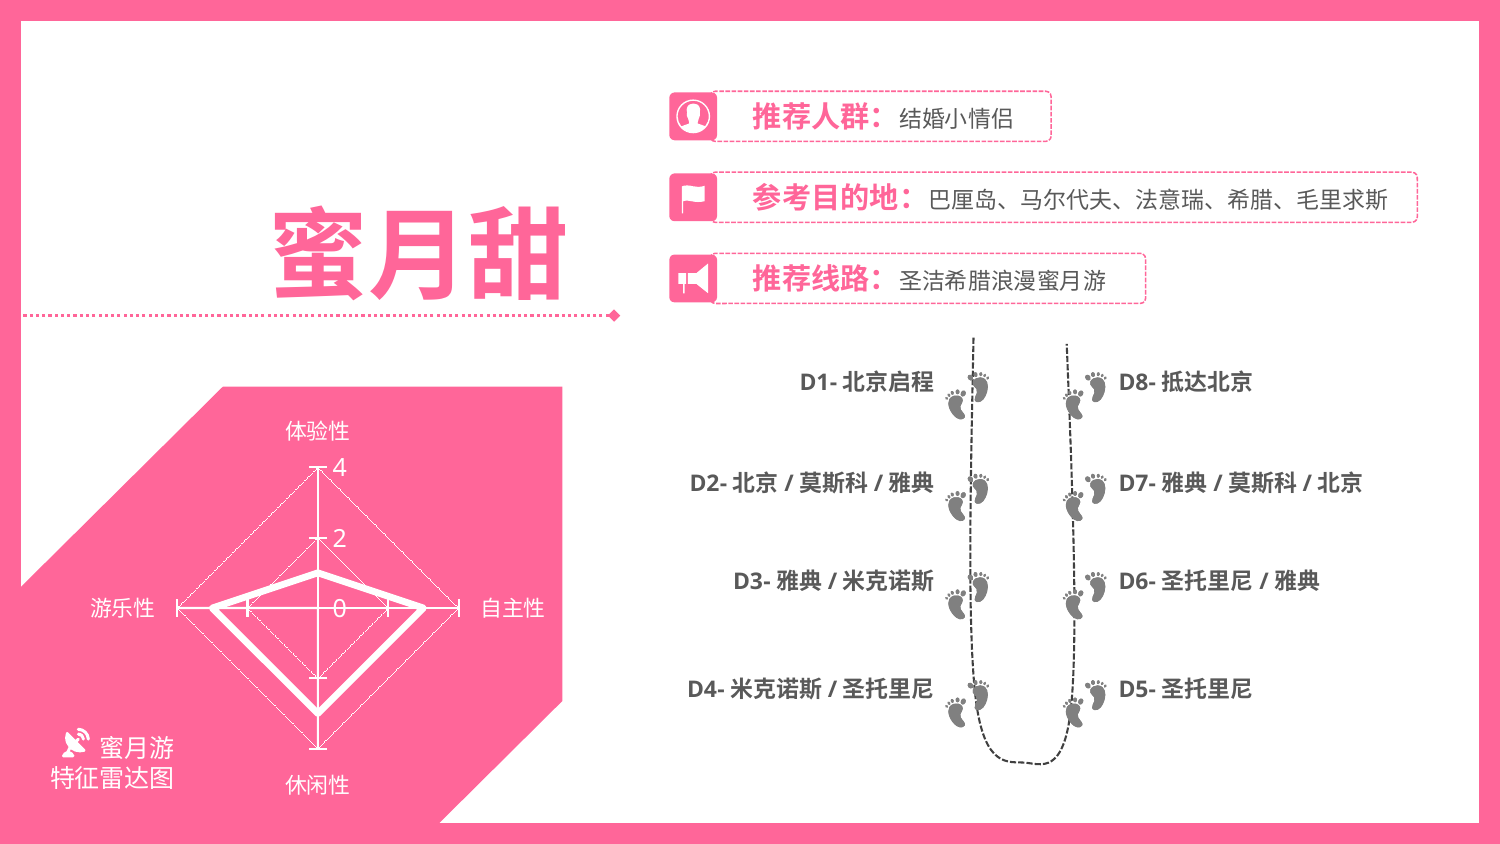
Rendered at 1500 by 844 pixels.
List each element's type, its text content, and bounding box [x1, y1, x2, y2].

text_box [669, 90, 1330, 142]
text_box D2-北京/莫斯科/雅典 [631, 455, 950, 504]
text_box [669, 252, 1164, 304]
text_box D1-北京启程 [631, 354, 950, 402]
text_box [1062, 473, 1108, 522]
text_box D6-圣托里尼/雅典 [1103, 554, 1422, 602]
text_box [0, 0, 1500, 844]
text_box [944, 473, 990, 522]
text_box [944, 679, 990, 729]
text_box D4-米克诺斯/圣托里尼 [631, 662, 950, 710]
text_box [944, 371, 990, 421]
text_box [944, 571, 990, 620]
text_box D7-雅典/莫斯科/北京 [1103, 455, 1422, 504]
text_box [1062, 371, 1108, 421]
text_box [1062, 571, 1108, 620]
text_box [0, 183, 615, 321]
text_box D5-圣托里尼 [1103, 662, 1422, 710]
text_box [1062, 679, 1108, 729]
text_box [669, 171, 1442, 223]
text_box D8-抵达北京 [1103, 354, 1422, 402]
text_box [0, 386, 617, 844]
text_box [969, 337, 1076, 765]
text_box D3-雅典/米克诺斯 [631, 554, 950, 602]
